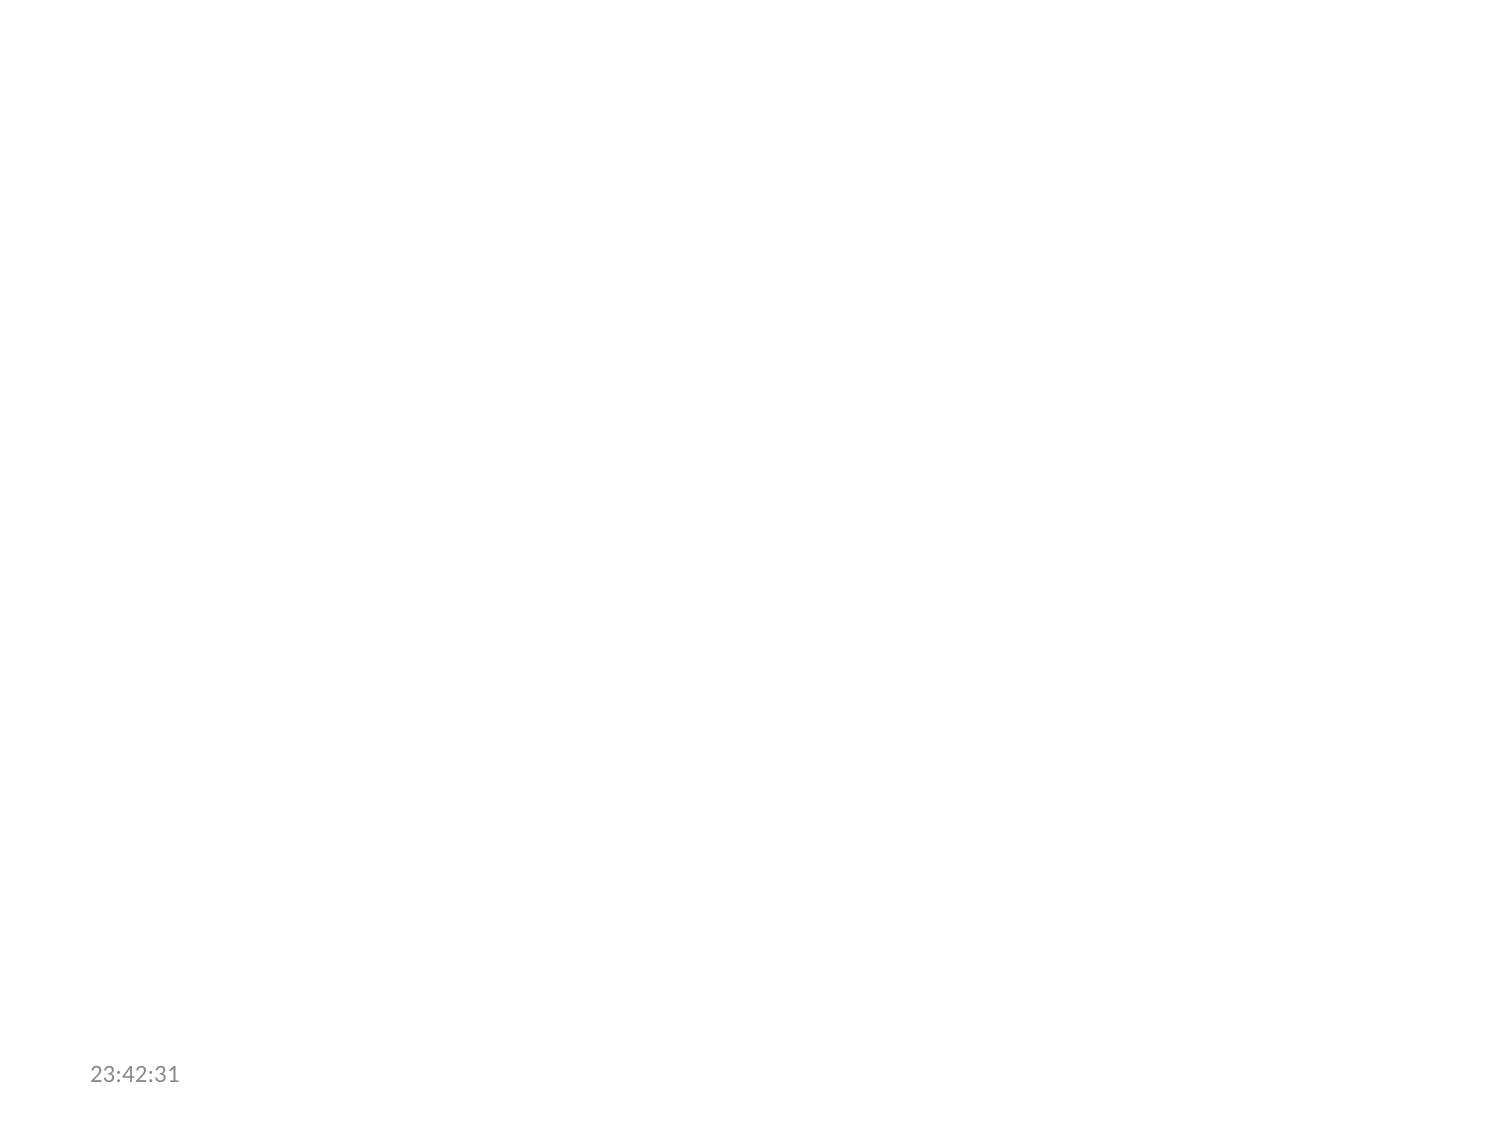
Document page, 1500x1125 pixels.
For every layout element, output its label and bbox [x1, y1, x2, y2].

slide_number [75, 1042, 425, 1103]
